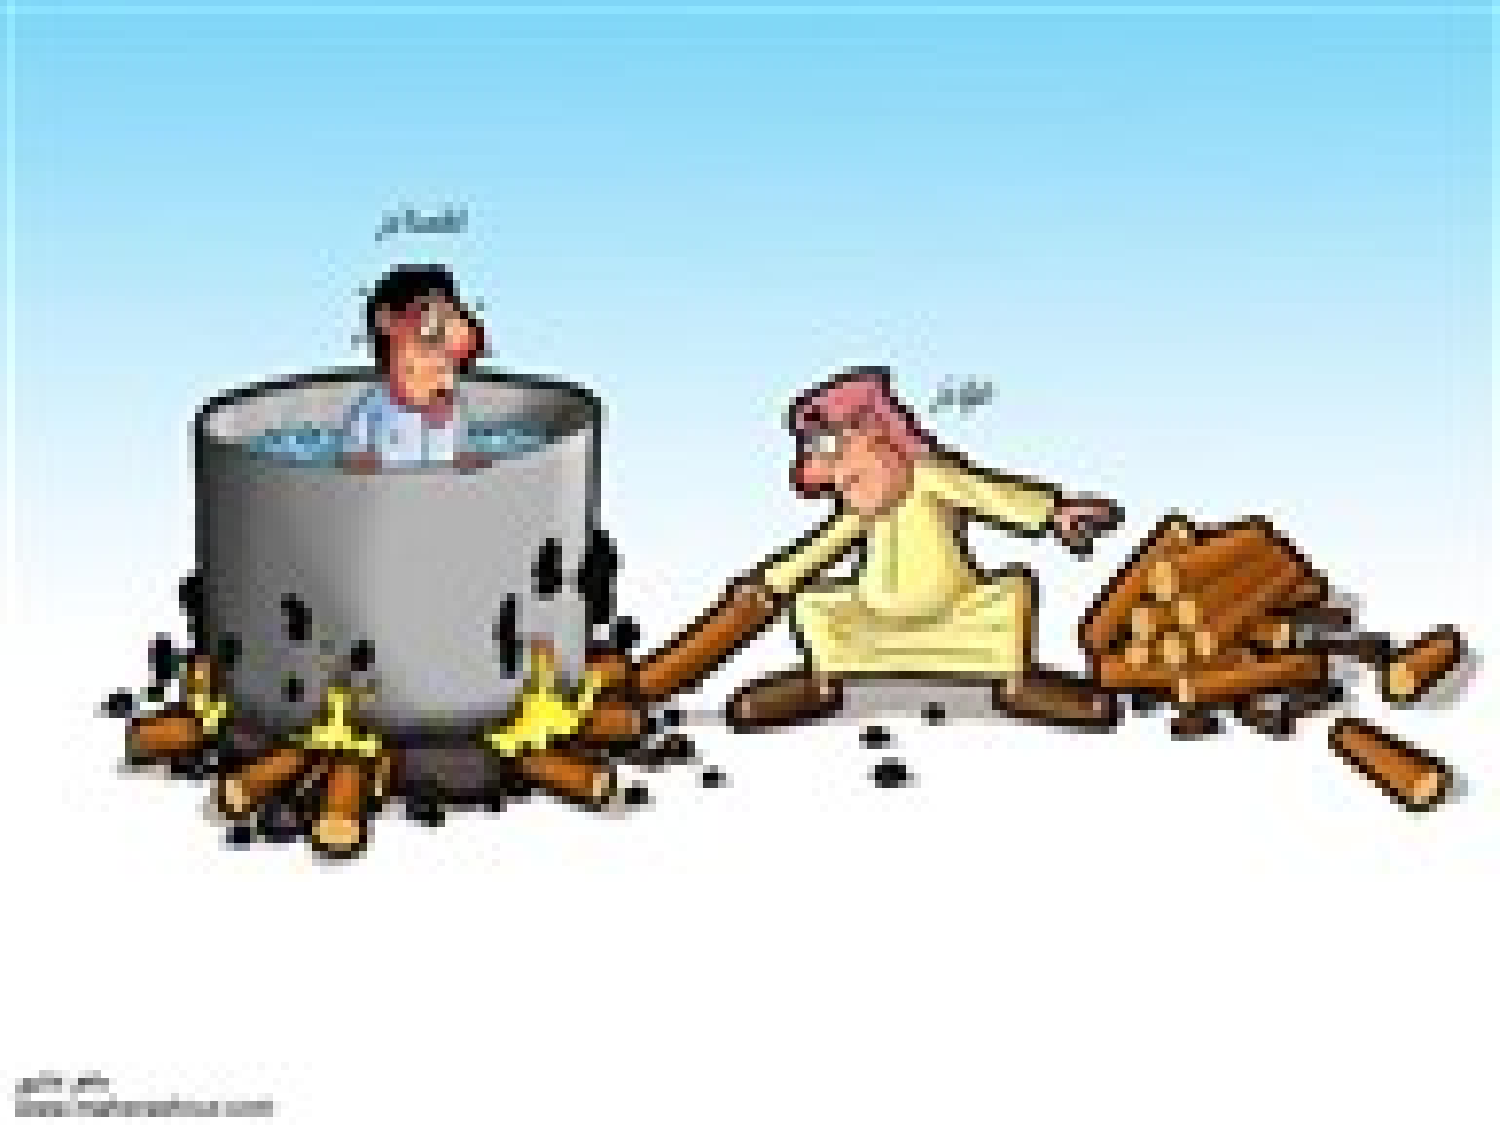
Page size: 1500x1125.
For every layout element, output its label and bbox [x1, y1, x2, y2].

list [0, 0, 1500, 1125]
